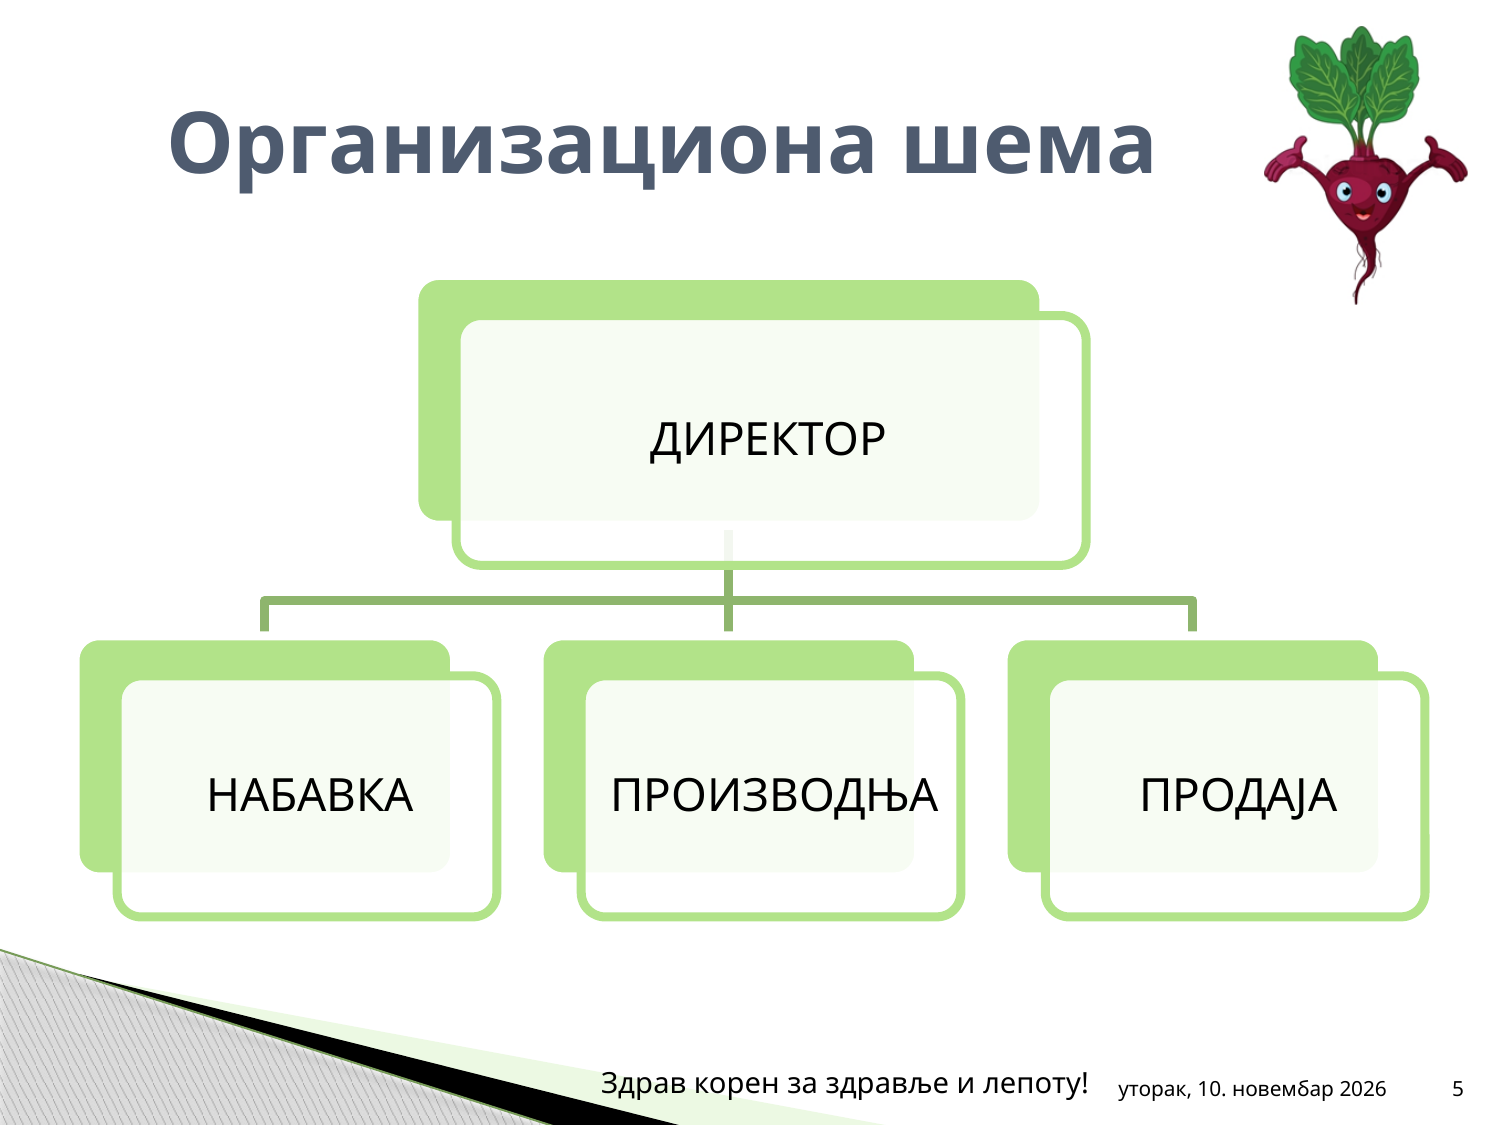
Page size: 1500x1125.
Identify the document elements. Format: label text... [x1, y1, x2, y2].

picture [1262, 24, 1471, 308]
slide_number 5 [1418, 1051, 1479, 1112]
footer Здрав корен за здравље и лепоту! [575, 1051, 1105, 1112]
slide_number среда, 31. октобар 2012 [1105, 1051, 1418, 1112]
title Организациона шема [75, 45, 1250, 224]
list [74, 224, 1426, 968]
